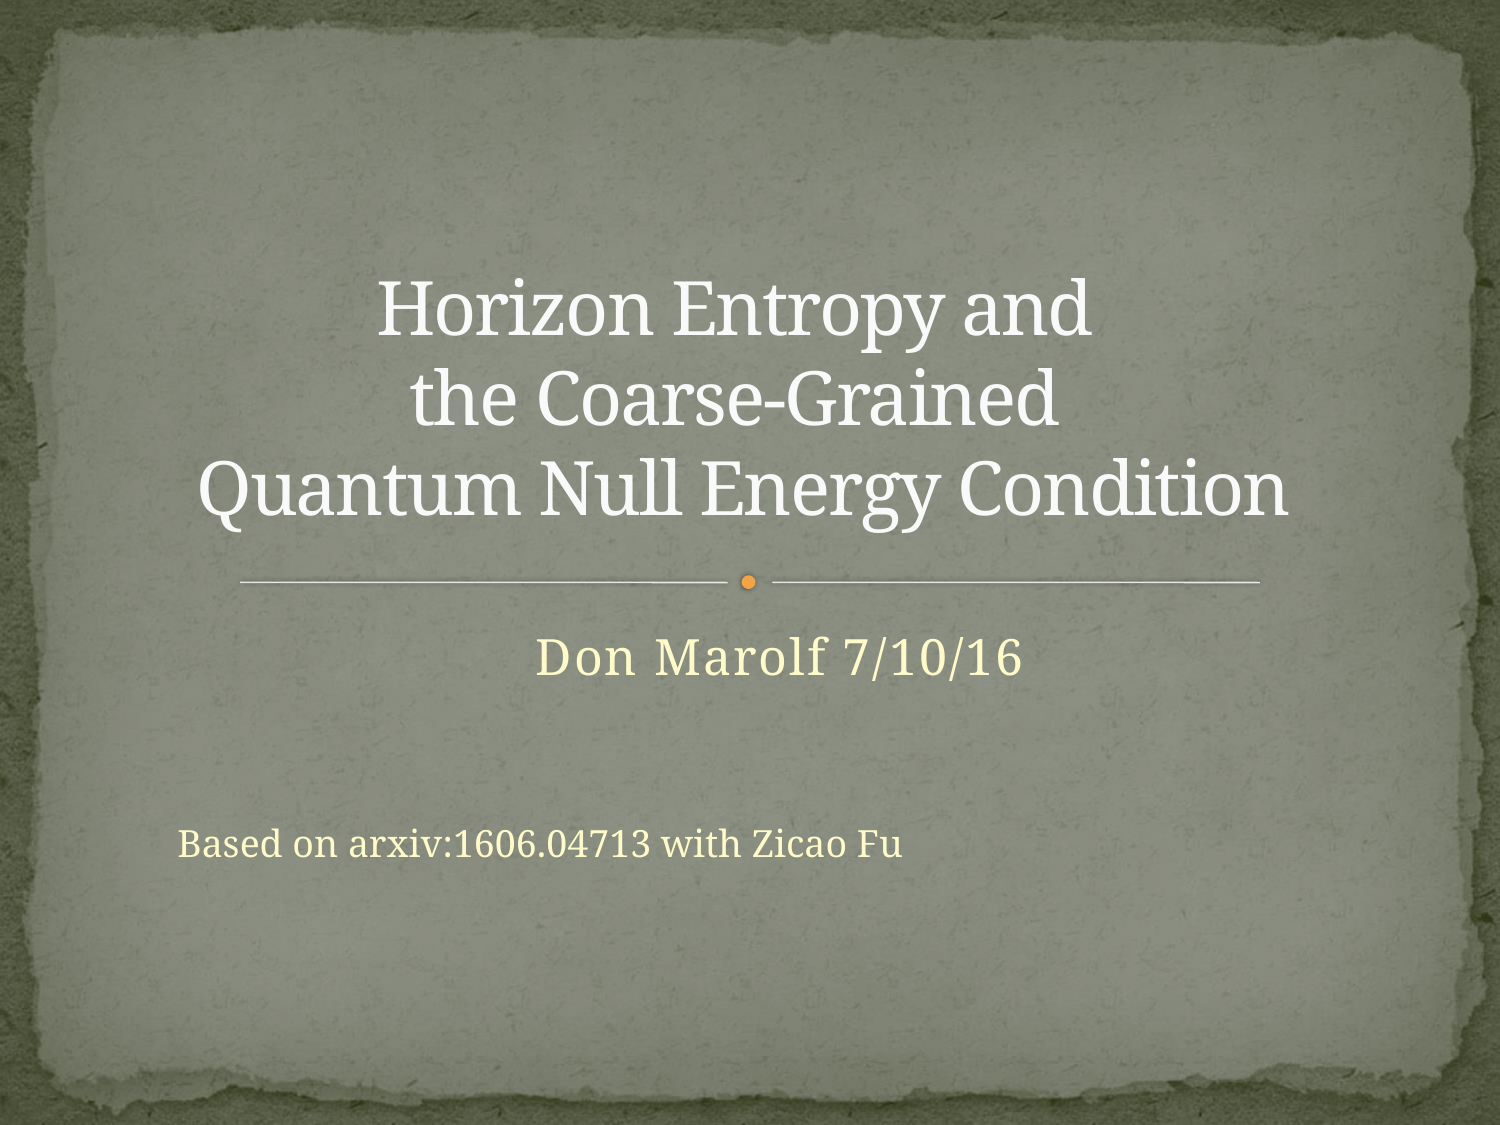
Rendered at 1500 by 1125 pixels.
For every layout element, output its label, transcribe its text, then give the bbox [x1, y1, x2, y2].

picture [0, 0, 1500, 1125]
subtitle Don Marolf 7/10/16 [285, 624, 1275, 790]
title Horizon Entropy and the Coarse-Grained Quantum Null Energy Condition [162, 299, 1325, 538]
text_box Based on arxiv:1606.04713 with Zicao Fu [162, 812, 1350, 873]
